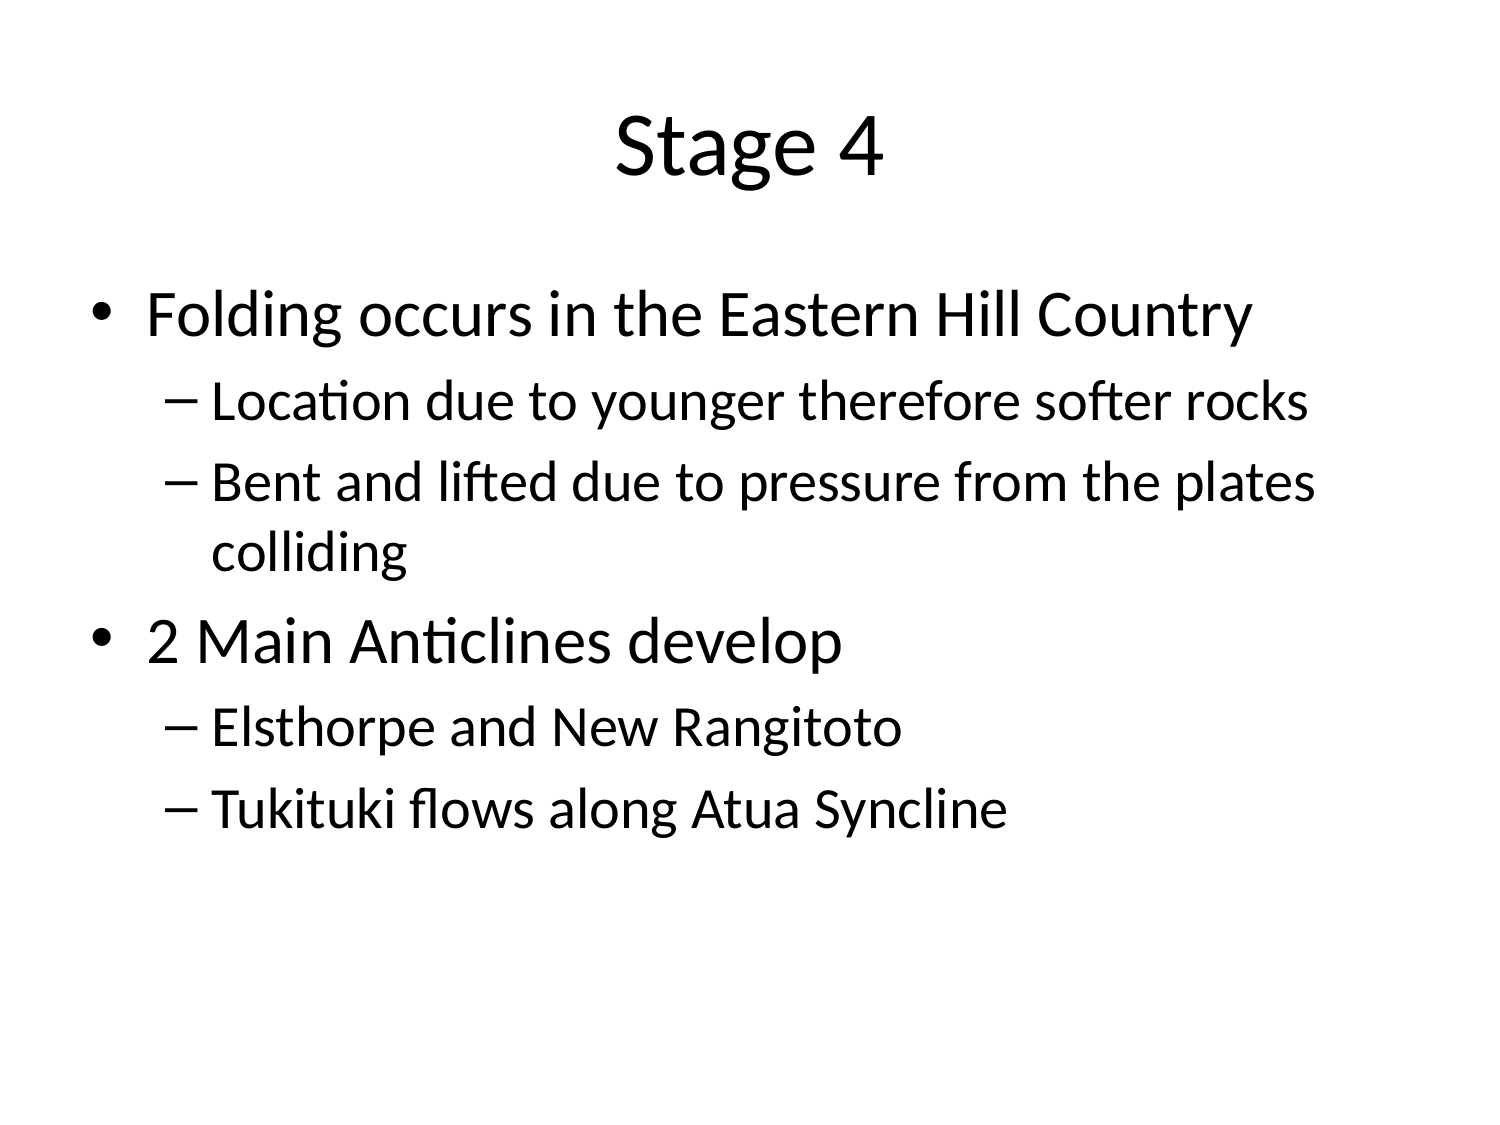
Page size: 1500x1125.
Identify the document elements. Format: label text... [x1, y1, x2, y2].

list Folding occurs in the Eastern Hill Country Location due to younger therefore softer rocks Bent and lifted due to pressure from the plates colliding 2 Main Anticlines develop Elsthorpe and New Rangitoto Tukituki flows along Atua Syncline [75, 262, 1425, 1005]
title Stage 4 [75, 45, 1425, 233]
